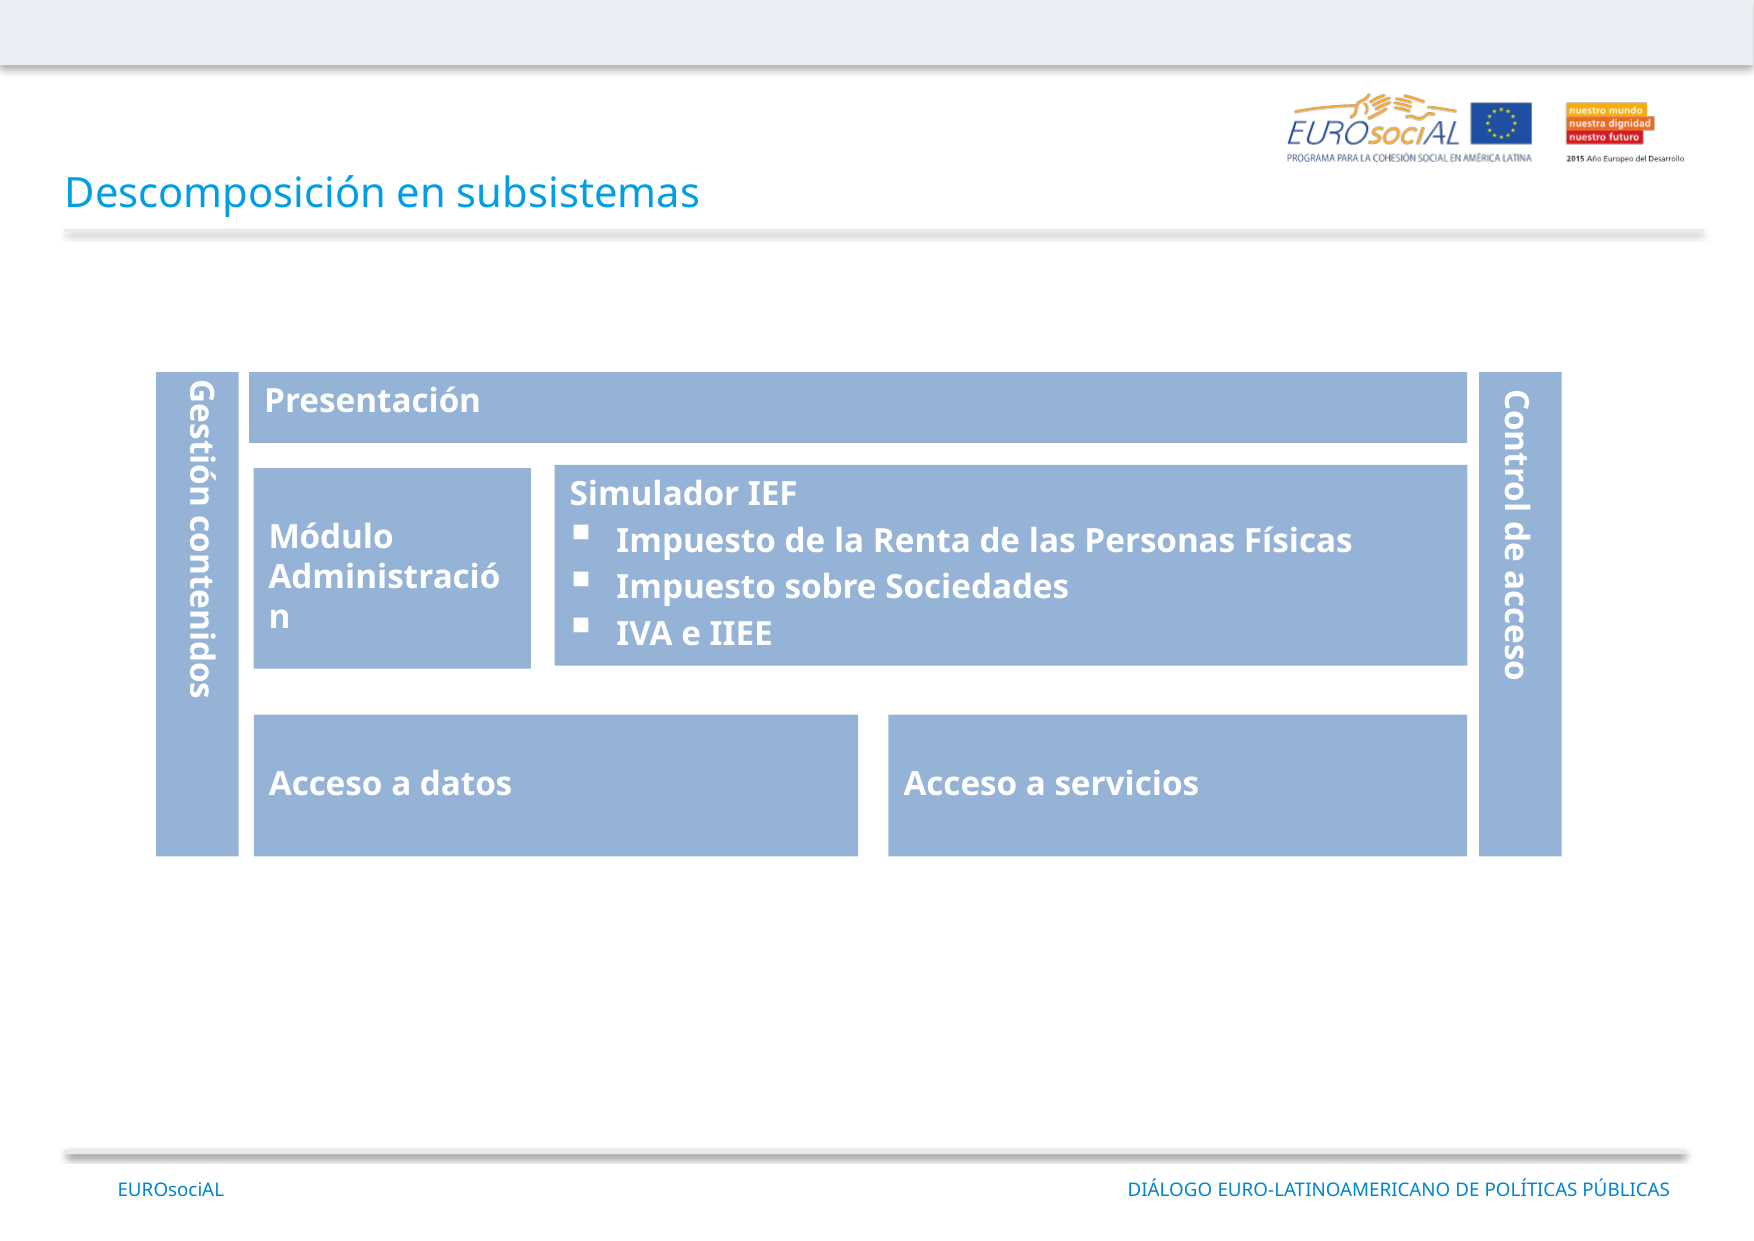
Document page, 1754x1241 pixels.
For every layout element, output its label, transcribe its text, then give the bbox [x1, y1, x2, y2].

text_box Descomposición en subsistemas [49, 158, 1628, 233]
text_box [155, 371, 1562, 857]
picture [1278, 88, 1692, 173]
